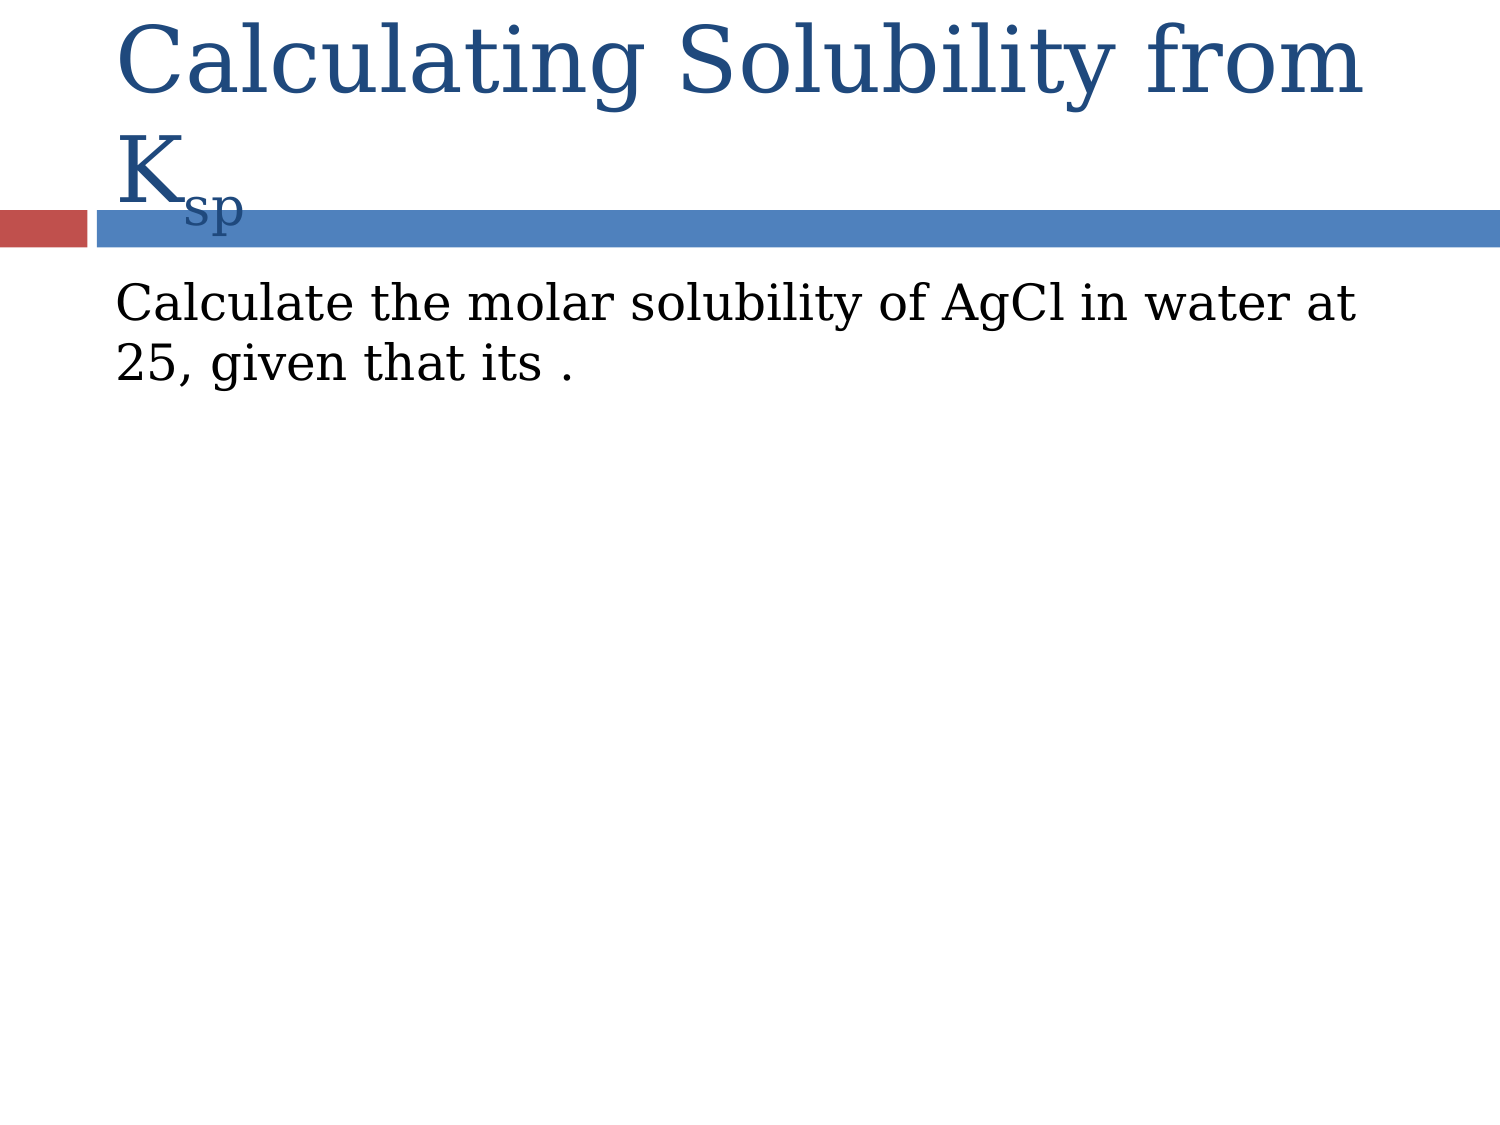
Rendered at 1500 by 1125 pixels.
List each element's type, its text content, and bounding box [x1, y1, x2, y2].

title Calculating Solubility from Ksp [100, 37, 1438, 200]
